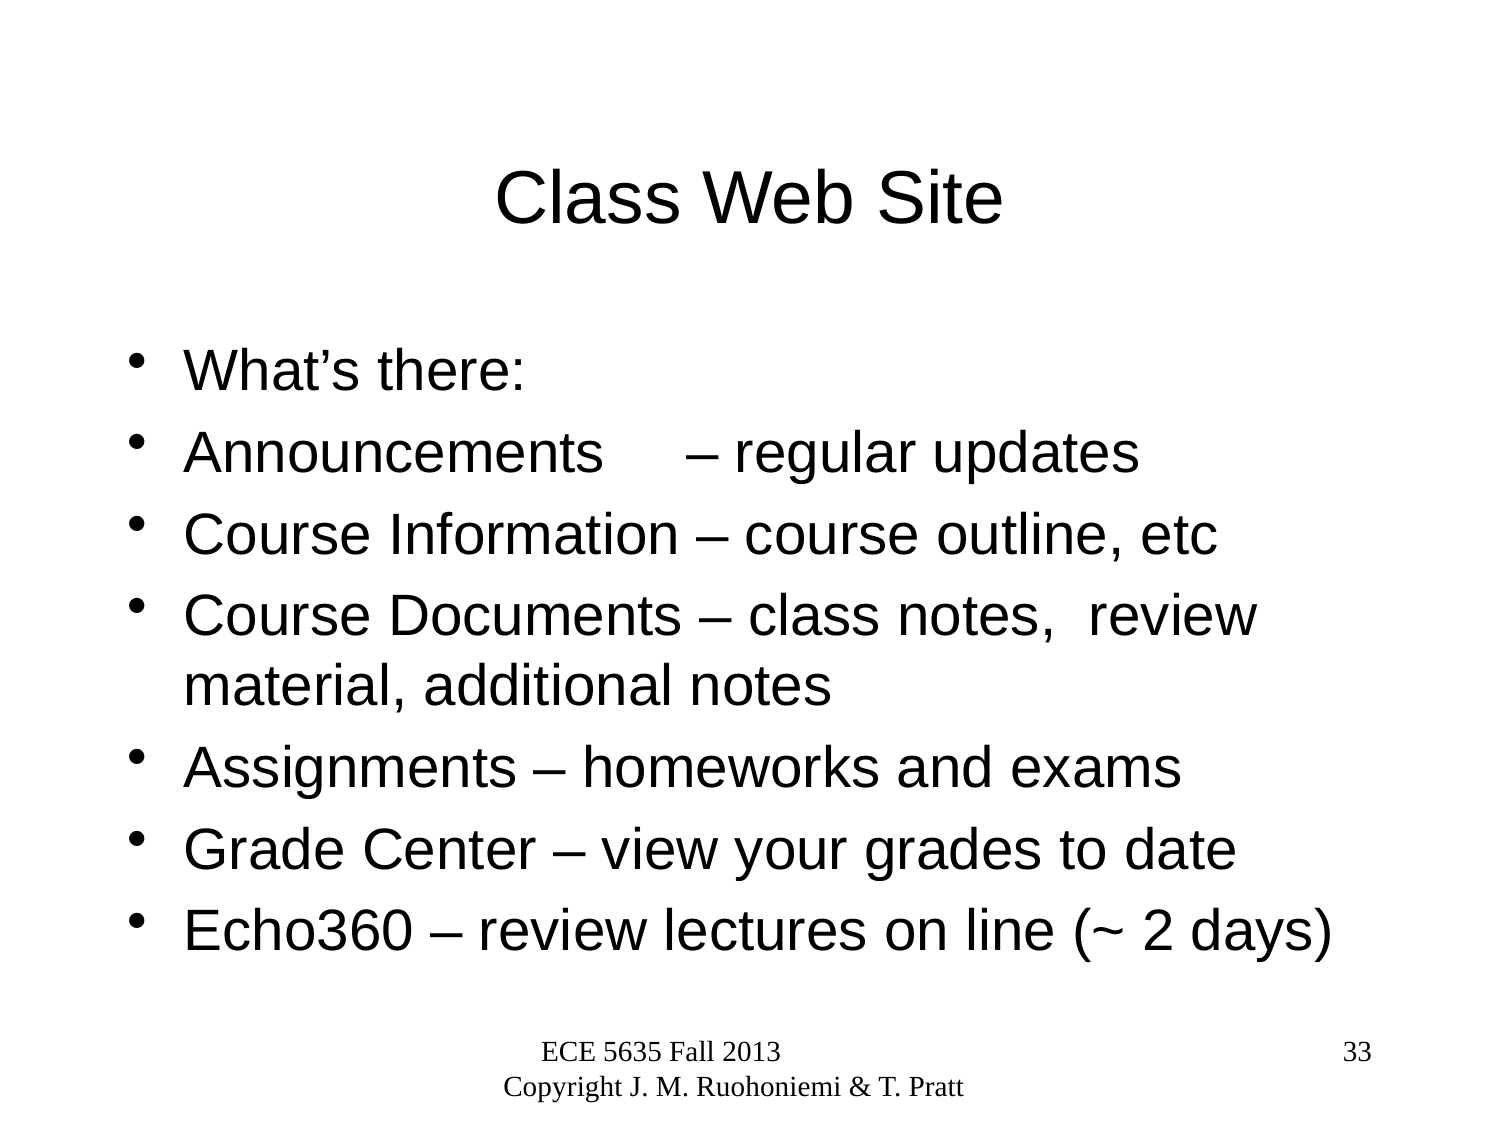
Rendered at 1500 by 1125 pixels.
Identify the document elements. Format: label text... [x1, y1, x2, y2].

title Class Web Site [112, 99, 1388, 288]
list What’s there: Announcements – regular updates Course Information – course outline, etc Course Documents – class notes, review material, additional notes Assignments – homeworks and exams Grade Center – view your grades to date Echo360 – review lectures on line (~ 2 days) [112, 324, 1388, 1001]
footer ECE 5635 Fall 2013 Copyright J. M. Ruohoniemi & T. Pratt [487, 1024, 988, 1101]
slide_number 33 [1074, 1024, 1388, 1101]
